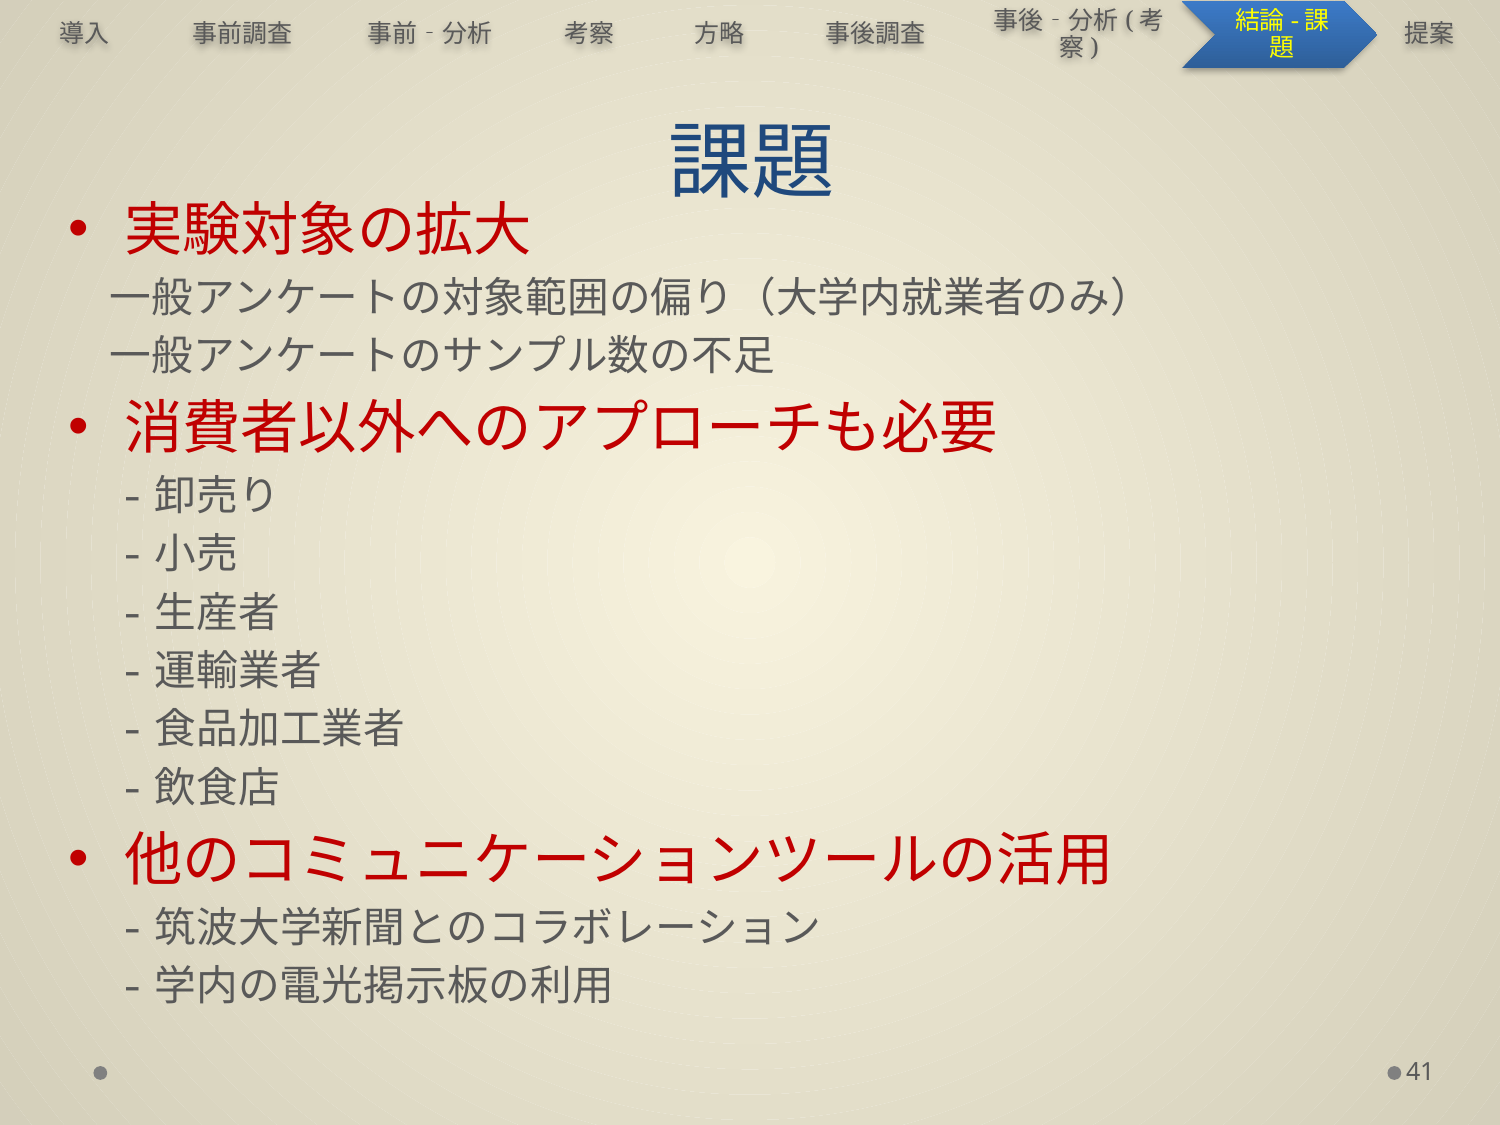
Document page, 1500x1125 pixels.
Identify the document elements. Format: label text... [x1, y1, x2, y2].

slide_number 41 [1401, 1042, 1494, 1103]
list 実験対象の拡大 一般アンケートの対象範囲の偏り（大学内就業者のみ） 一般アンケートのサンプル数の不足 消費者以外へのアプローチも必要 -卸売り -小売 -生産者 -運輸業者 -食品加工業者 -飲食店 他のコミュニケーションツールの活用 -筑波大学新聞とのコラボレーション -学内の電光掲示板の利用 [52, 184, 1500, 1048]
title 課題 [76, 90, 1427, 184]
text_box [5, 0, 1500, 69]
